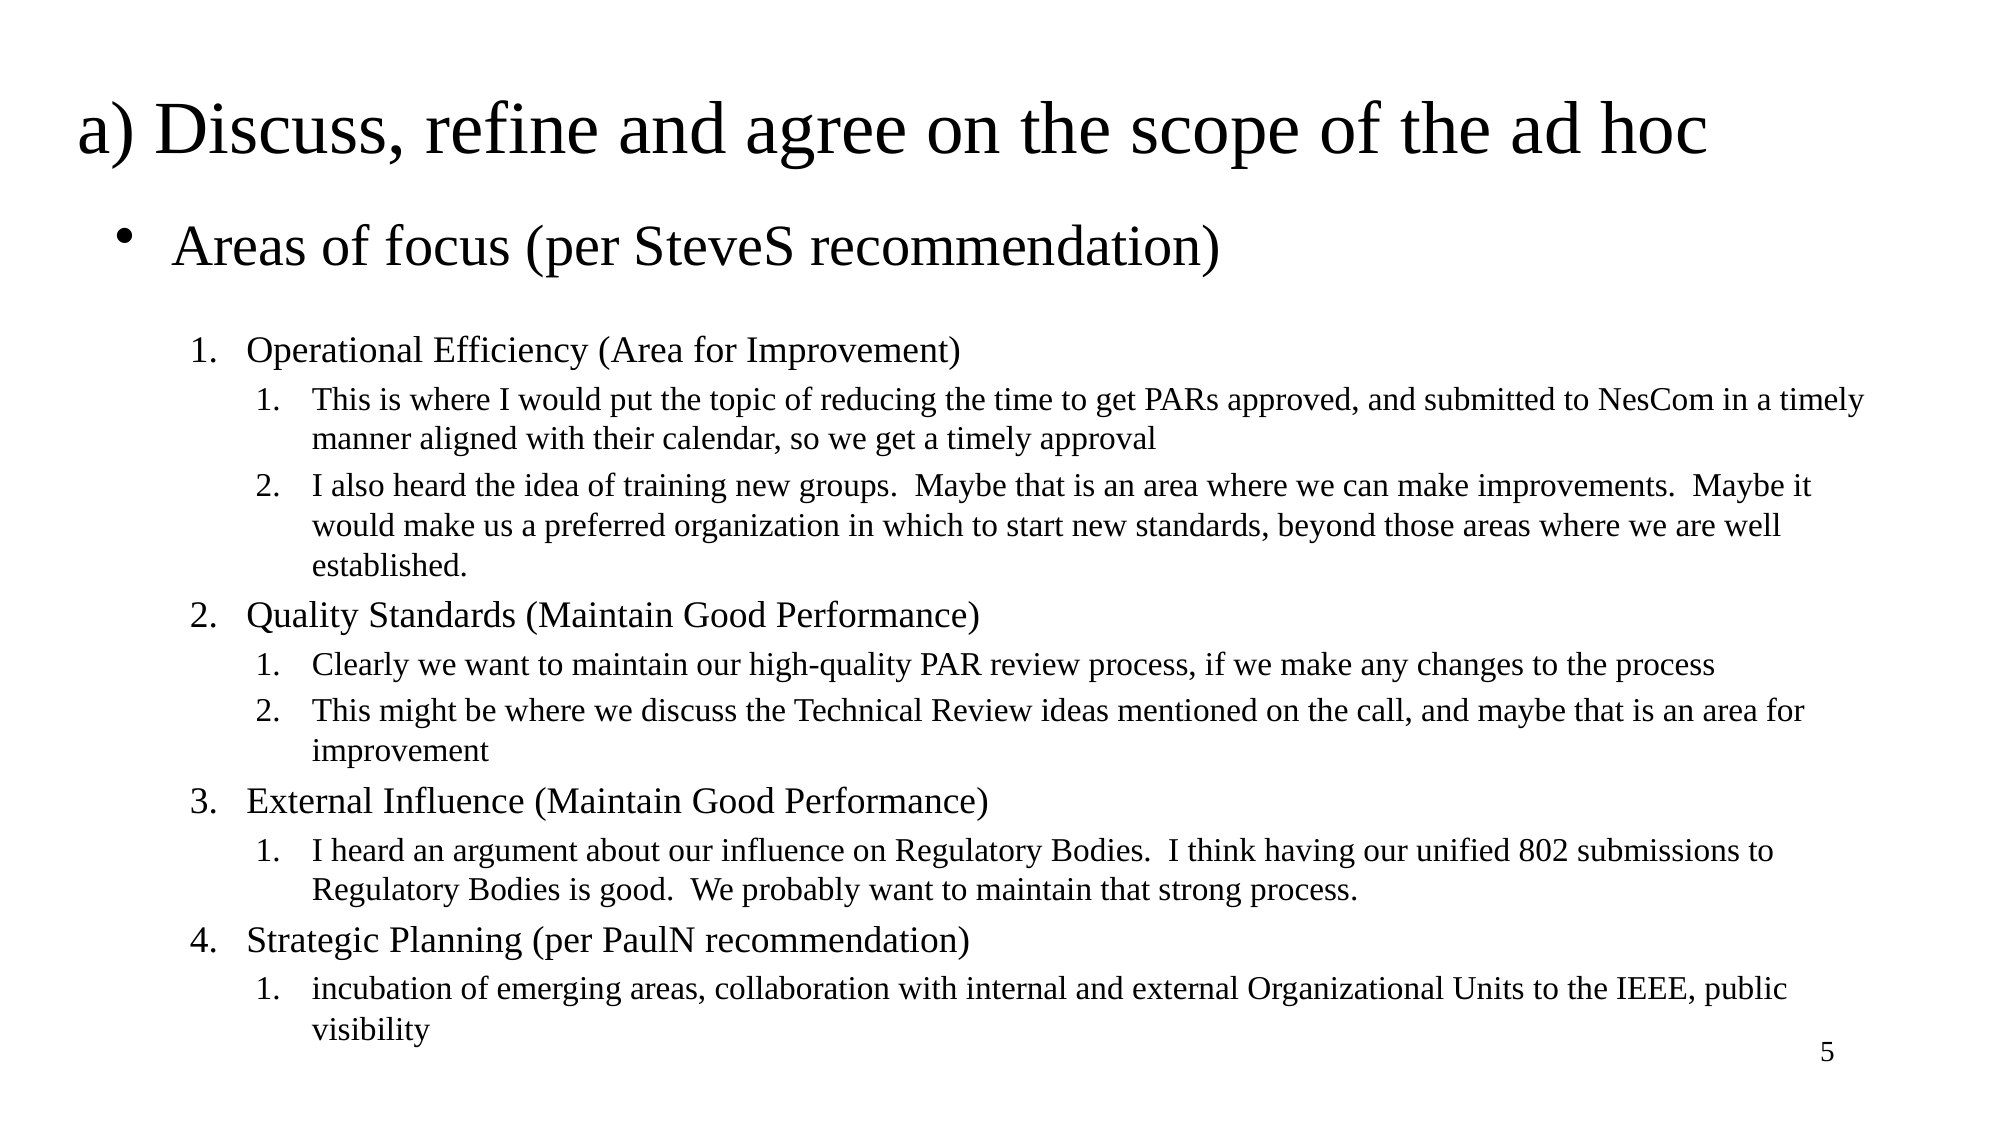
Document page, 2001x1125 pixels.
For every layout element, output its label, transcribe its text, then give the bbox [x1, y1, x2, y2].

slide_number 5 [1433, 1024, 1851, 1101]
list Areas of focus (per SteveS recommendation) Operational Efficiency (Area for Improvement) This is where I would put the topic of reducing the time to get PARs approved, and submitted to NesCom in a timely manner aligned with their calendar, so we get a timely approval I also heard the idea of training new groups. Maybe that is an area where we can make improvements. Maybe it would make us a preferred organization in which to start new standards, beyond those areas where we are well established. Quality Standards (Maintain Good Performance) Clearly we want to maintain our high-quality PAR review process, if we make any changes to the process This might be where we discuss the Technical Review ideas mentioned on the call, and maybe that is an area for improvement External Influence (Maintain Good Performance) I heard an argument about our influence on Regulatory Bodies. I think having our unified 802 submissions to Regulatory Bodies is good. We probably want to maintain that strong process. Strategic Planning (per PaulN recommendation) incubation of emerging areas, collaboration with internal and external Organizational Units to the IEEE, public visibility [99, 218, 1888, 963]
title a) Discuss, refine and agree on the scope of the ad hoc [62, 29, 1901, 218]
